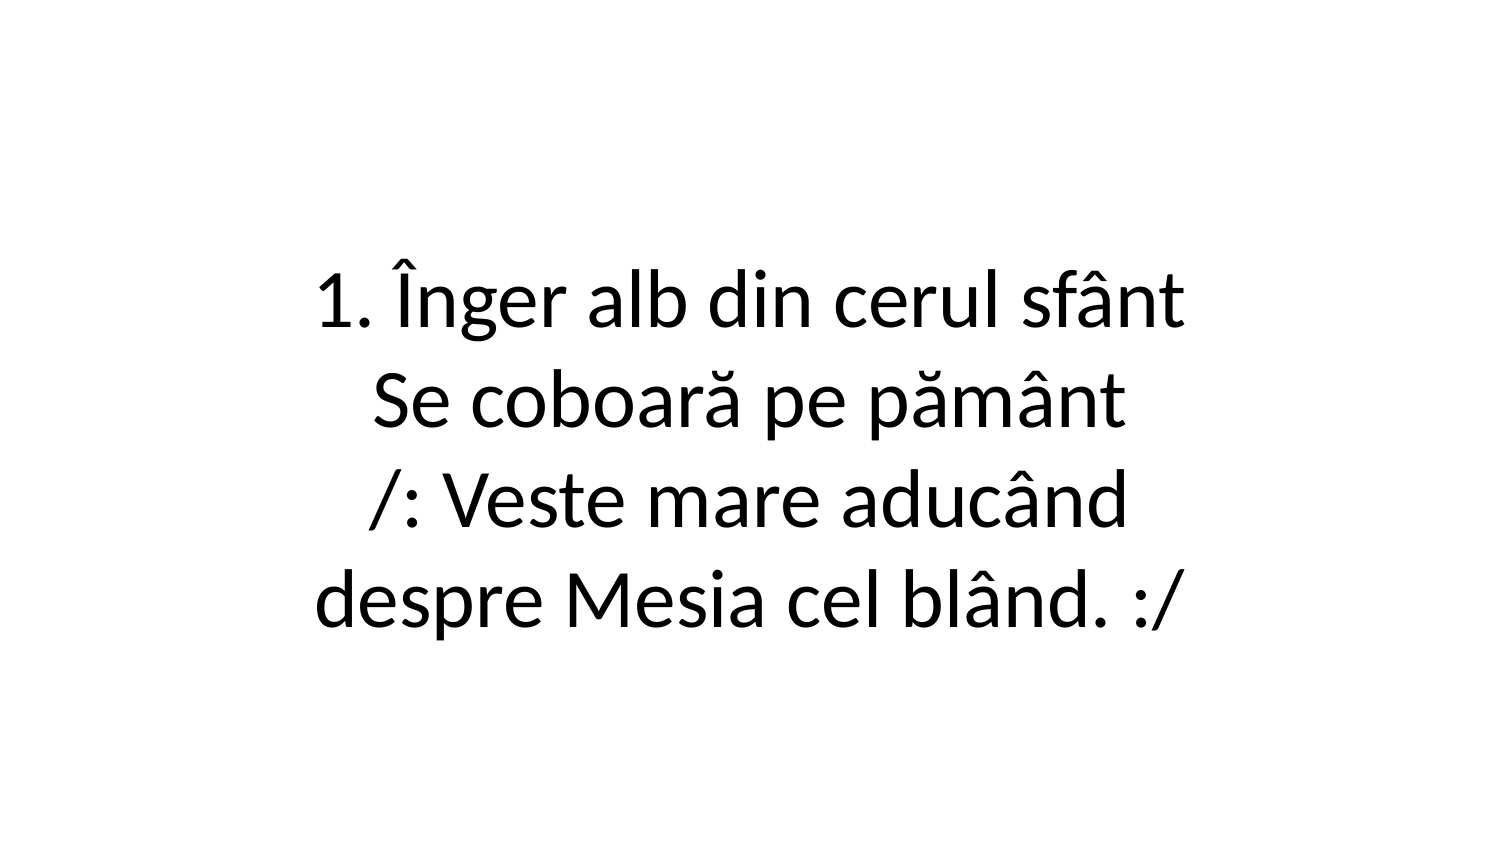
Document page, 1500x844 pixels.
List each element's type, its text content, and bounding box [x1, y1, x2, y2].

text_box 1. Înger alb din cerul sfânt Se coboară pe pământ /: Veste mare aducând despre Mesia cel blând. :/ [297, 192, 1203, 652]
